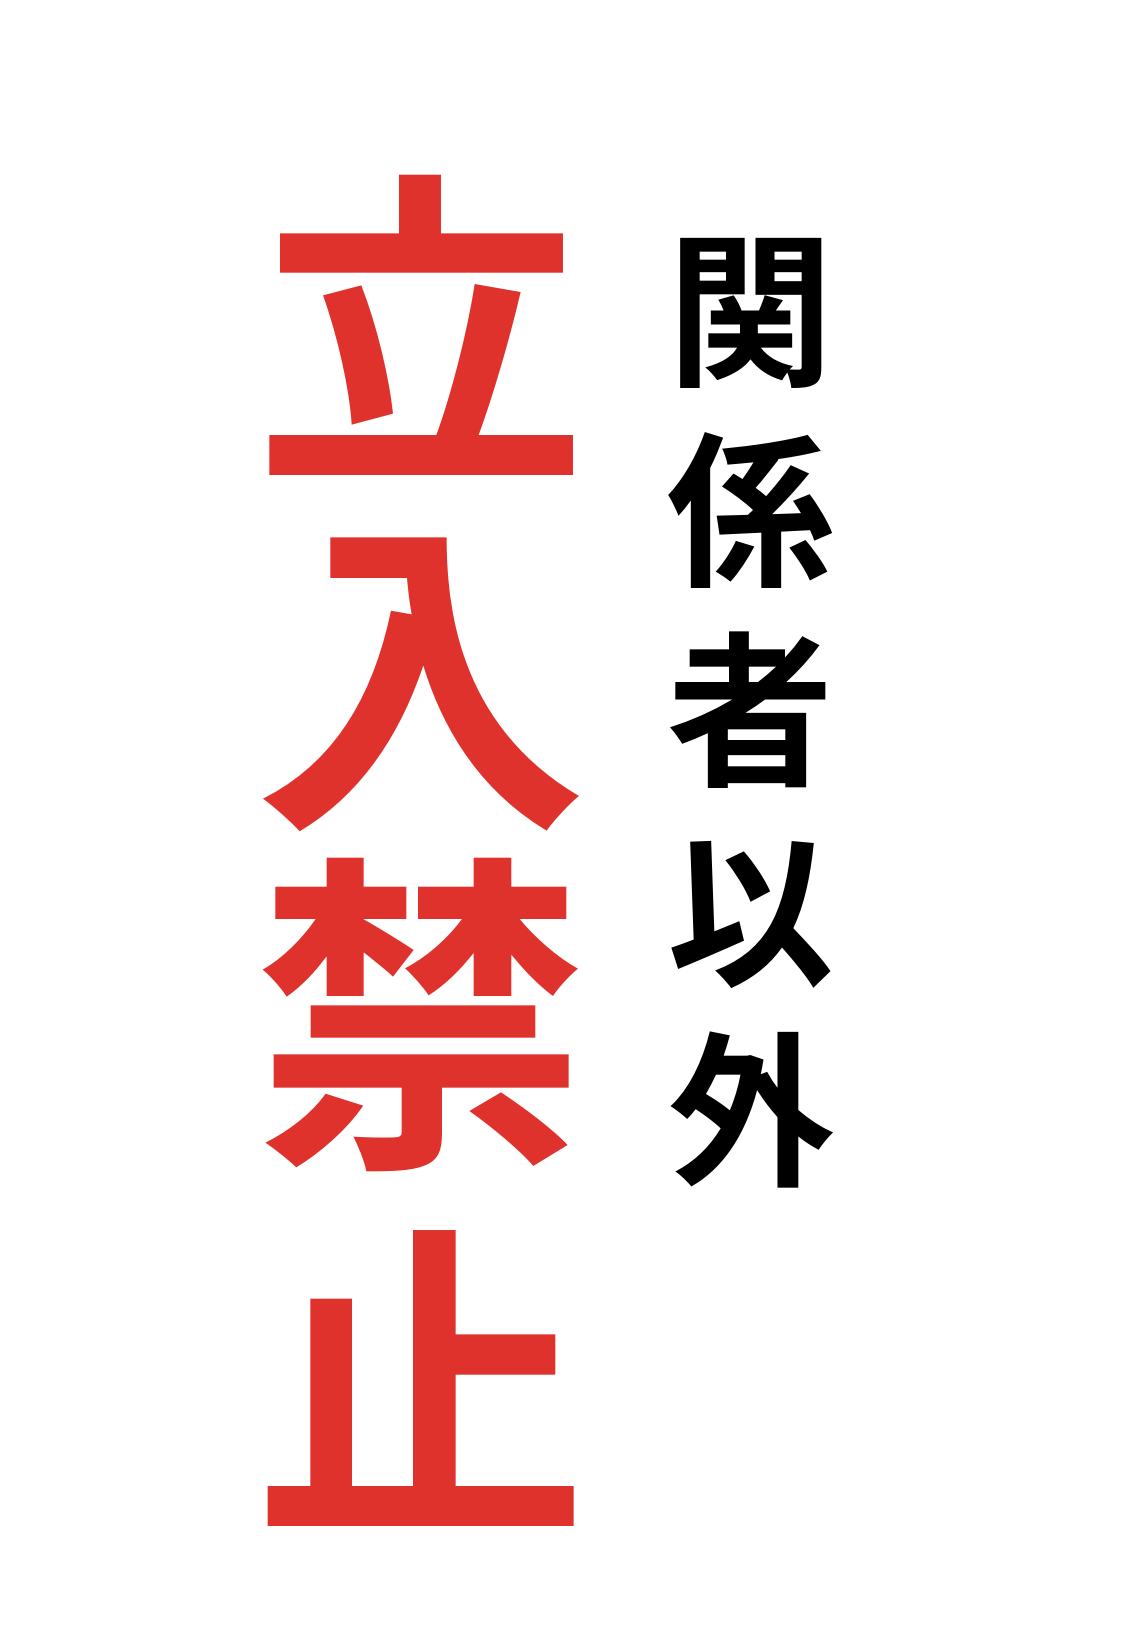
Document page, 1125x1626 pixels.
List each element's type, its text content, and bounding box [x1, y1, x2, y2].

text_box 関係者以外 [728, 199, 850, 1215]
text_box 入 [113, 461, 728, 801]
text_box 立 [113, 117, 728, 461]
text_box 止 [113, 1173, 728, 1588]
text_box 禁 [113, 801, 728, 1173]
